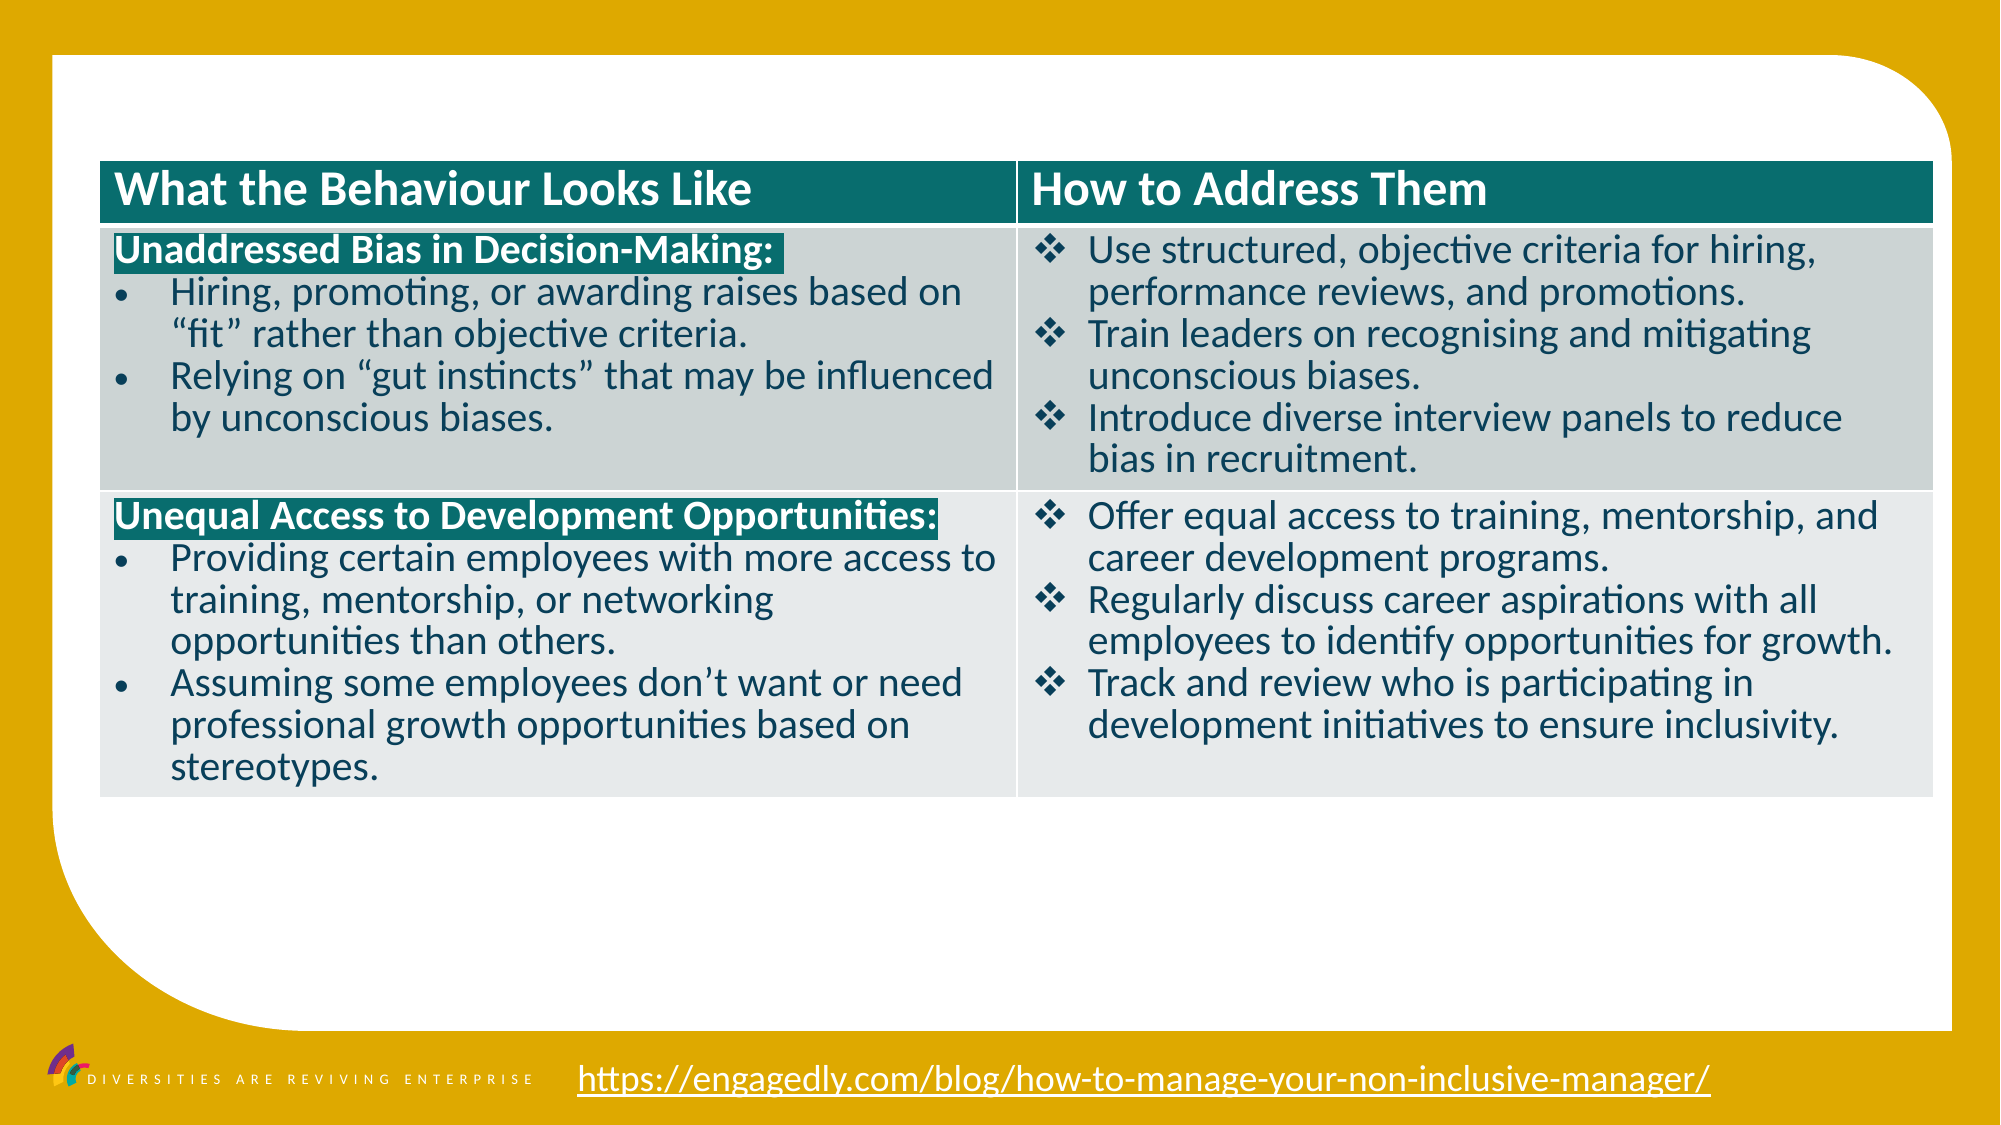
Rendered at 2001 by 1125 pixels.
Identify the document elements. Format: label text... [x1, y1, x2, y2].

table_cell Offer equal access to training, mentorship, and career development programs. Regularly discuss career aspirations with all employees to identify opportunities for growth. Track and review who is participating in development initiatives to ensure inclusivity. [1018, 492, 1933, 797]
table_cell Unaddressed Bias in Decision-Making: Hiring, promoting, or awarding raises based on “fit” rather than objective criteria. Relying on “gut instincts” that may be influenced by unconscious biases. [100, 228, 1016, 490]
text_box https://engagedly.com/blog/how-to-manage-your-non-inclusive-manager/ [562, 1046, 1868, 1107]
table_cell Use structured, objective criteria for hiring, performance reviews, and promotions. Train leaders on recognising and mitigating unconscious biases. Introduce diverse interview panels to reduce bias in recruitment. [1018, 228, 1933, 490]
table_cell Unequal Access to Development Opportunities: Providing certain employees with more access to training, mentorship, or networking opportunities than others. Assuming some employees don’t want or need professional growth opportunities based on stereotypes. [100, 492, 1016, 797]
table_header How to Address Them [1018, 161, 1933, 223]
table_header What the Behaviour Looks Like [100, 161, 1016, 223]
